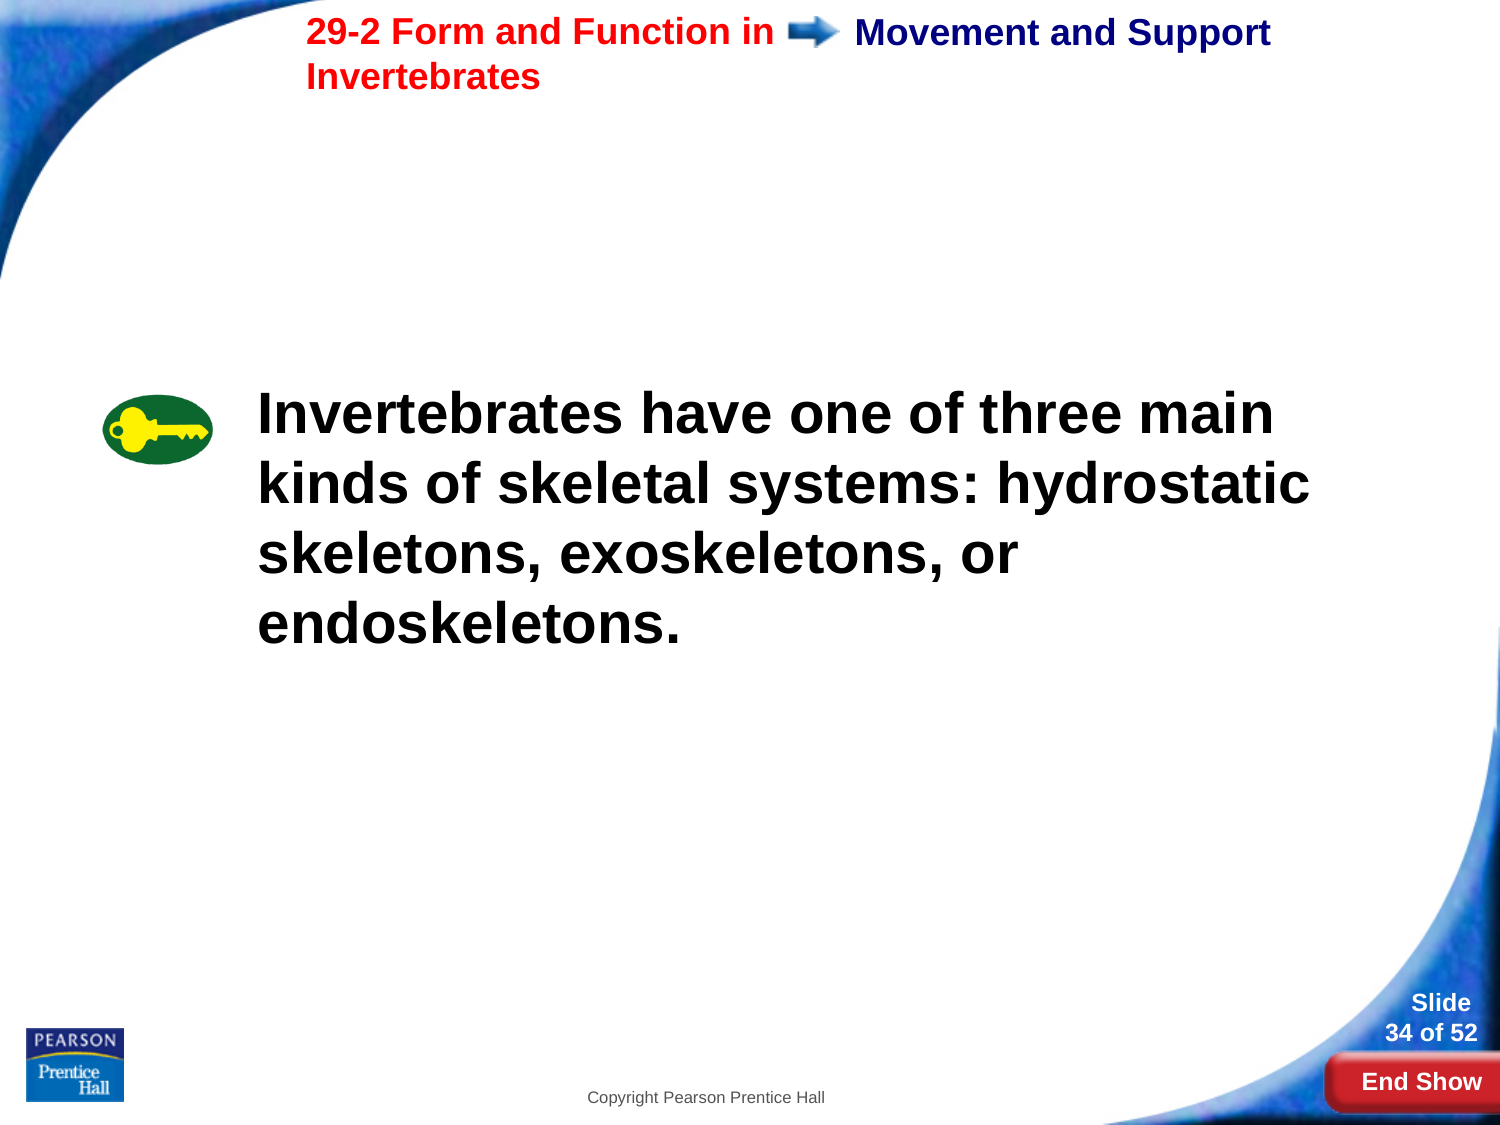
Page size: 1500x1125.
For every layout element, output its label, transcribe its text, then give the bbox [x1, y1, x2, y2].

picture [0, 0, 1500, 1125]
title Movement and Support [839, 0, 1500, 76]
list Invertebrates have one of three main kinds of skeletal systems: hydrostatic skeletons, exoskeletons, or endoskeletons. [44, 179, 1422, 938]
footer Copyright Pearson Prentice Hall [468, 1078, 945, 1105]
